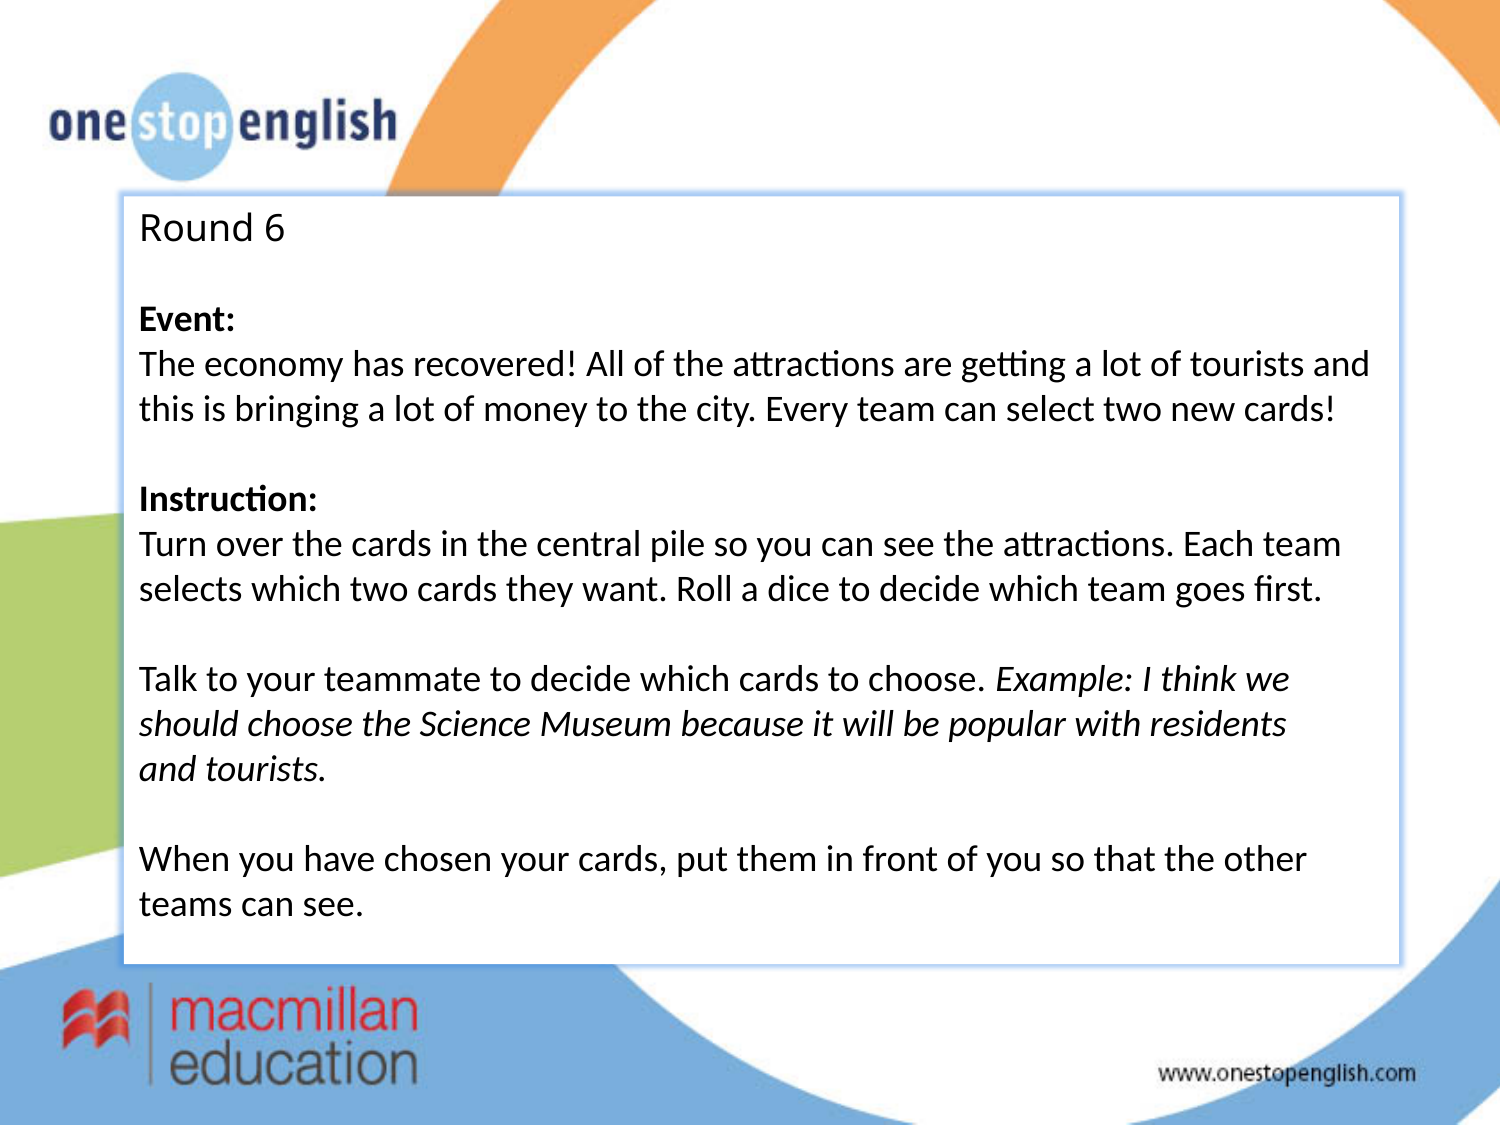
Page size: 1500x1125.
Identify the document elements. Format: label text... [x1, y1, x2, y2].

picture [0, 0, 1500, 1125]
text_box Round 6 Event: The economy has recovered! All of the attractions are getting a lot of tourists and this is bringing a lot of money to the city. Every team can select two new cards! Instruction: Turn over the cards in the central pile so you can see the attractions. Each team selects which two cards they want. Roll a dice to decide which team goes first. Talk to your teammate to decide which cards to choose. Example: I think we should choose the Science Museum because it will be popular with residents and tourists. When you have chosen your cards, put them in front of you so that the other teams can see. [123, 196, 1399, 965]
